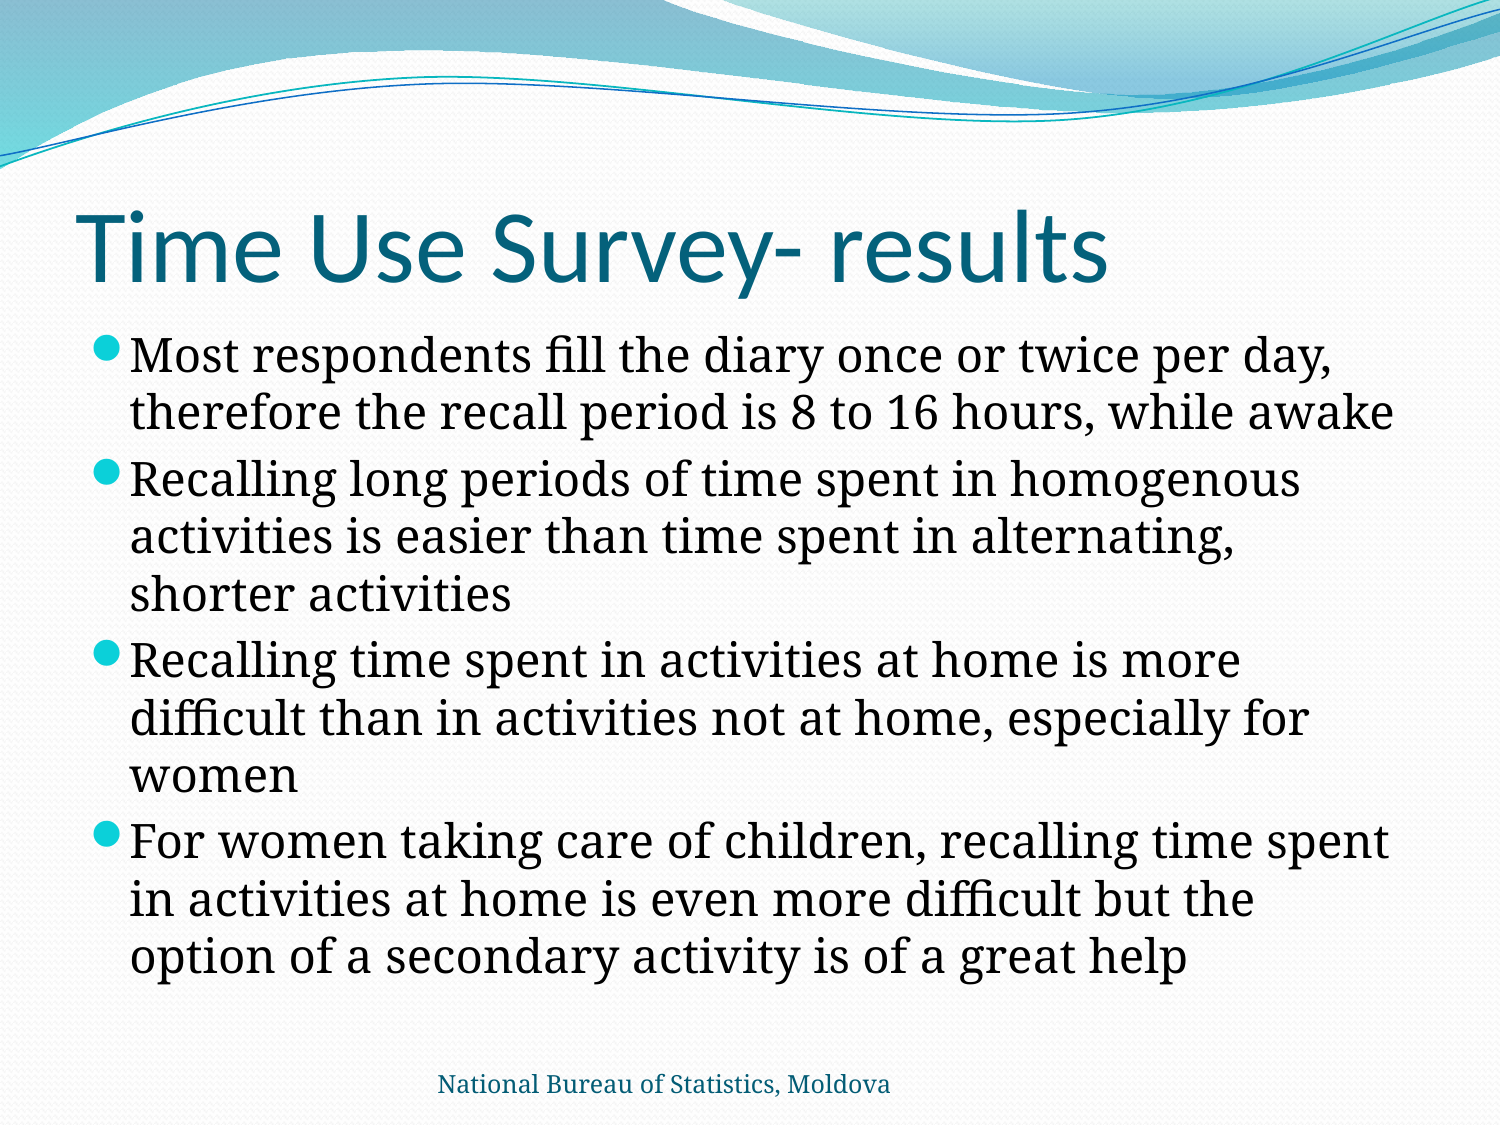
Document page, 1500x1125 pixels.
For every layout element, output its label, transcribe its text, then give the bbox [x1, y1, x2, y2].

list Most respondents fill the diary once or twice per day, therefore the recall period is 8 to 16 hours, while awake Recalling long periods of time spent in homogenous activities is easier than time spent in alternating, shorter activities Recalling time spent in activities at home is more difficult than in activities not at home, especially for women For women taking care of children, recalling time spent in activities at home is even more difficult but the option of a secondary activity is of a great help [75, 317, 1425, 1038]
footer National Bureau of Statistics, Moldova [437, 1042, 988, 1103]
title Time Use Survey- results [75, 115, 1425, 303]
